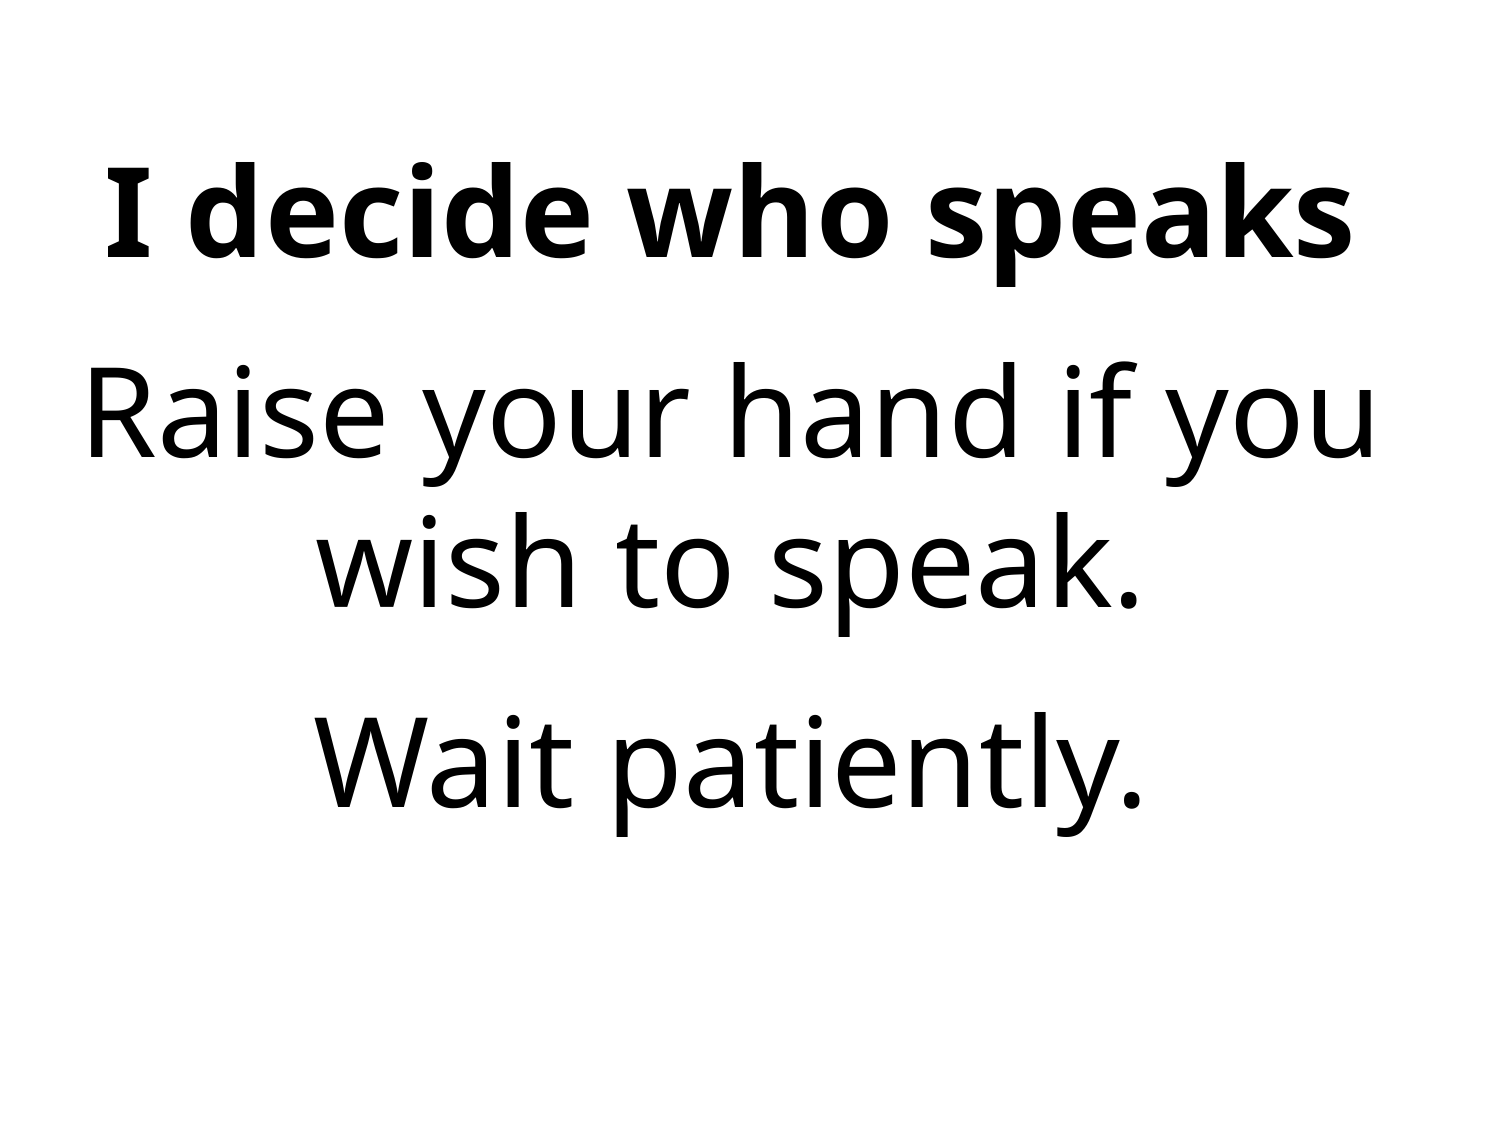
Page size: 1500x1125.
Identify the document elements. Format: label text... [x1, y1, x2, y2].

text_box I decide who speaks Raise your hand if you wish to speak. Wait patiently. [62, 124, 1400, 840]
